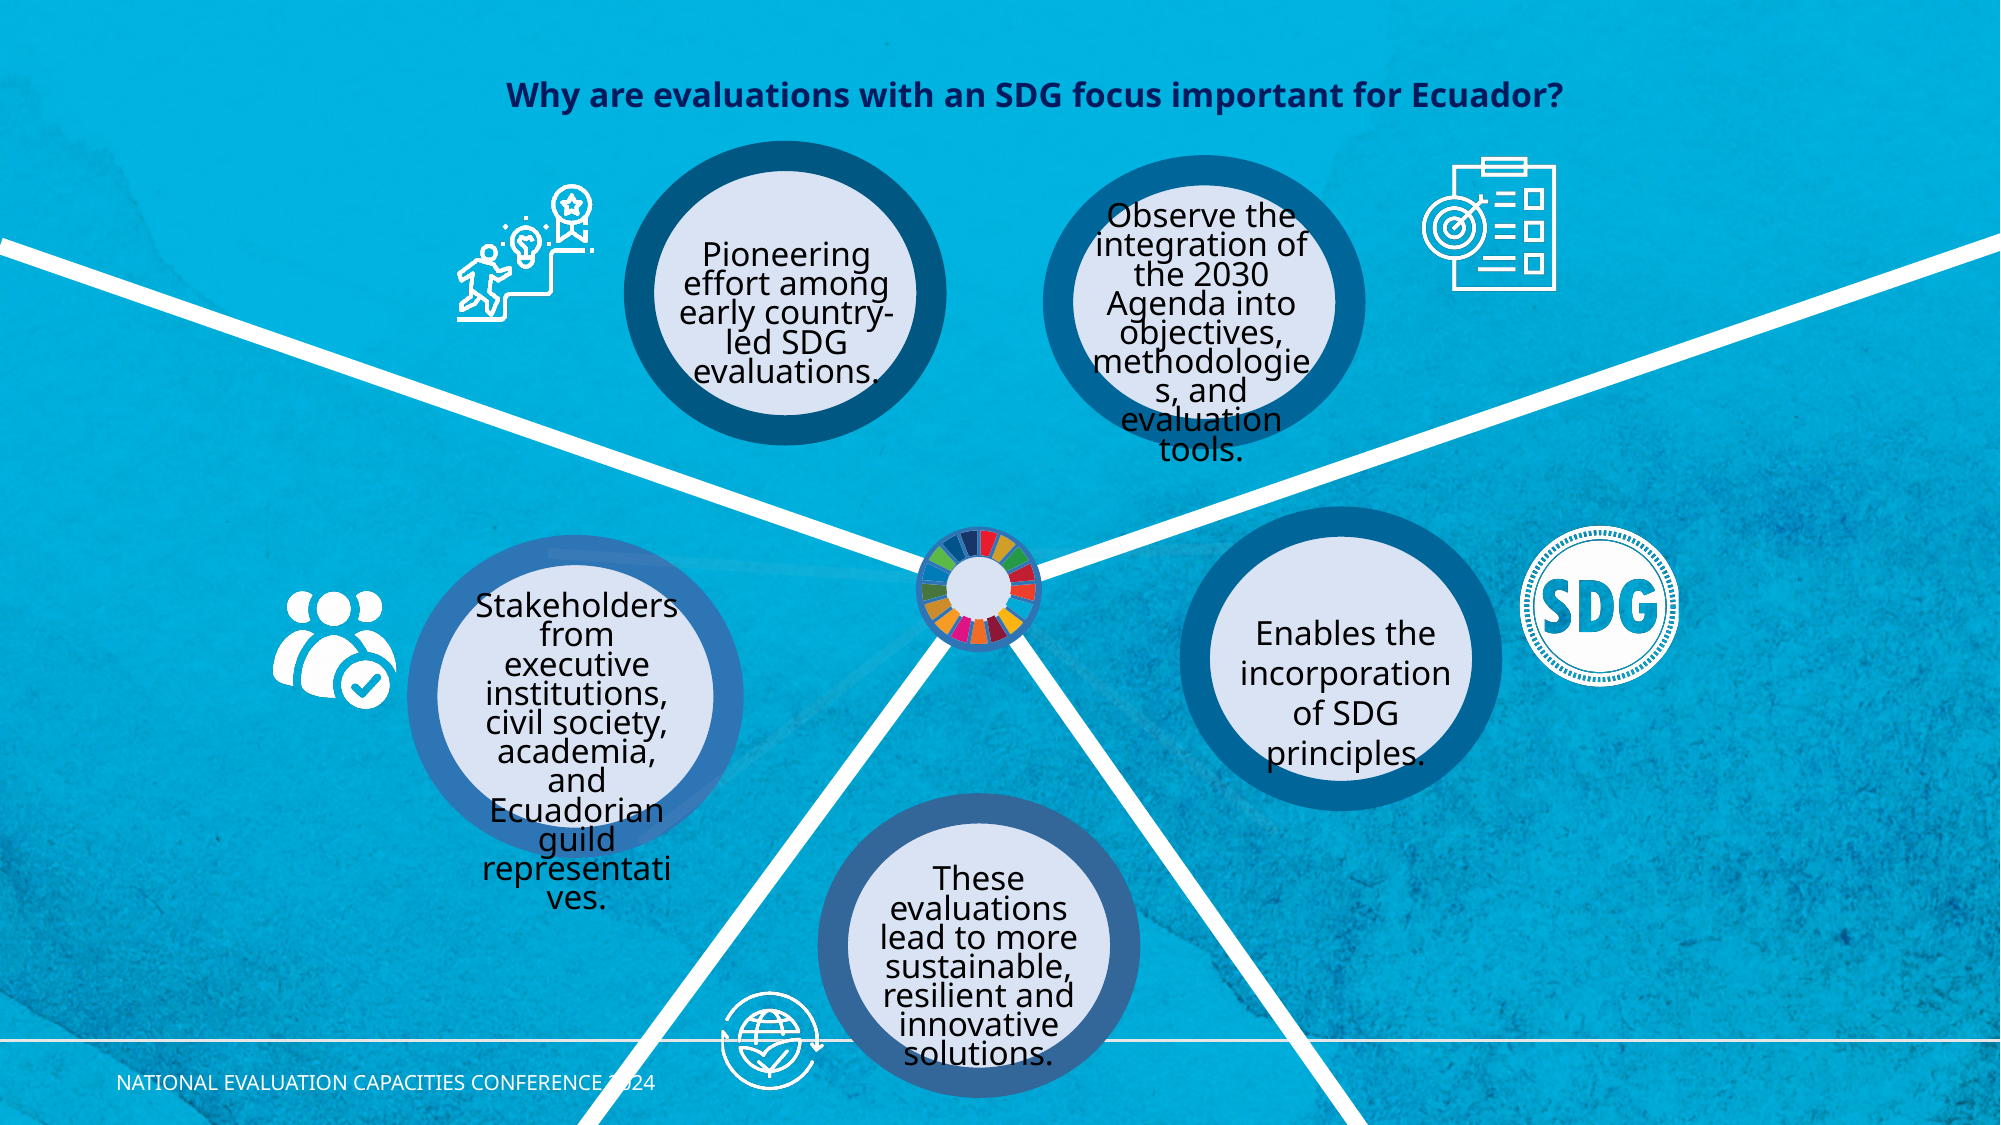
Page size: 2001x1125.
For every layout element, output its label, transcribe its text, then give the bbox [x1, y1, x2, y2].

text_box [0, 152, 1680, 1125]
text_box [1680, 238, 2000, 597]
title Why are evaluations with an SDG focus important for Ecuador? [0, 70, 2000, 177]
picture [919, 528, 1039, 647]
